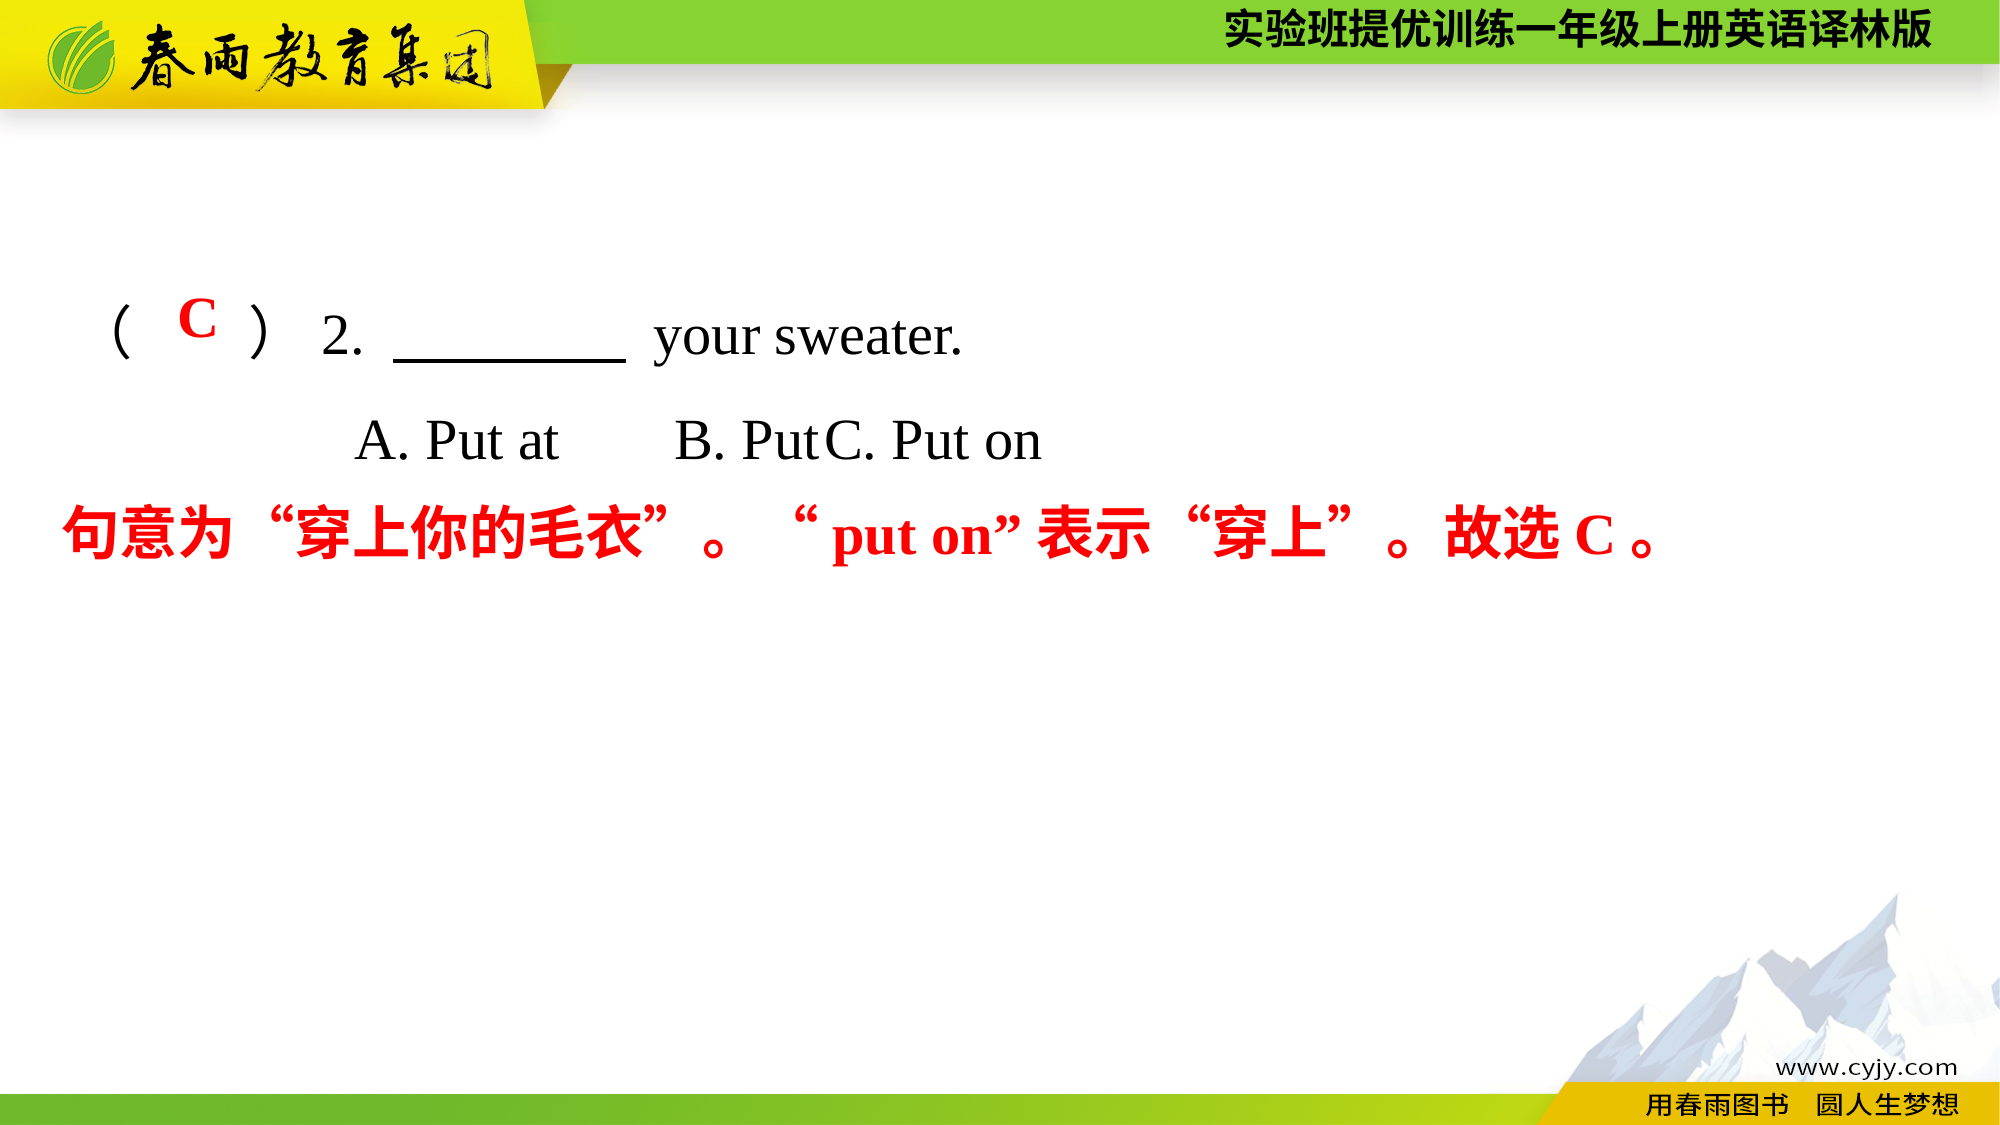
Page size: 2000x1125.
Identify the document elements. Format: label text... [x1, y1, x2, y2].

picture [0, 0, 2000, 1125]
text_box C [162, 271, 235, 357]
text_box 句意为“穿上你的毛衣”。“put on”表示“穿上”。故选C。 [46, 488, 1704, 574]
list （ ）2. your sweater. A. Put at B. Put C. Put on [59, 253, 1944, 468]
